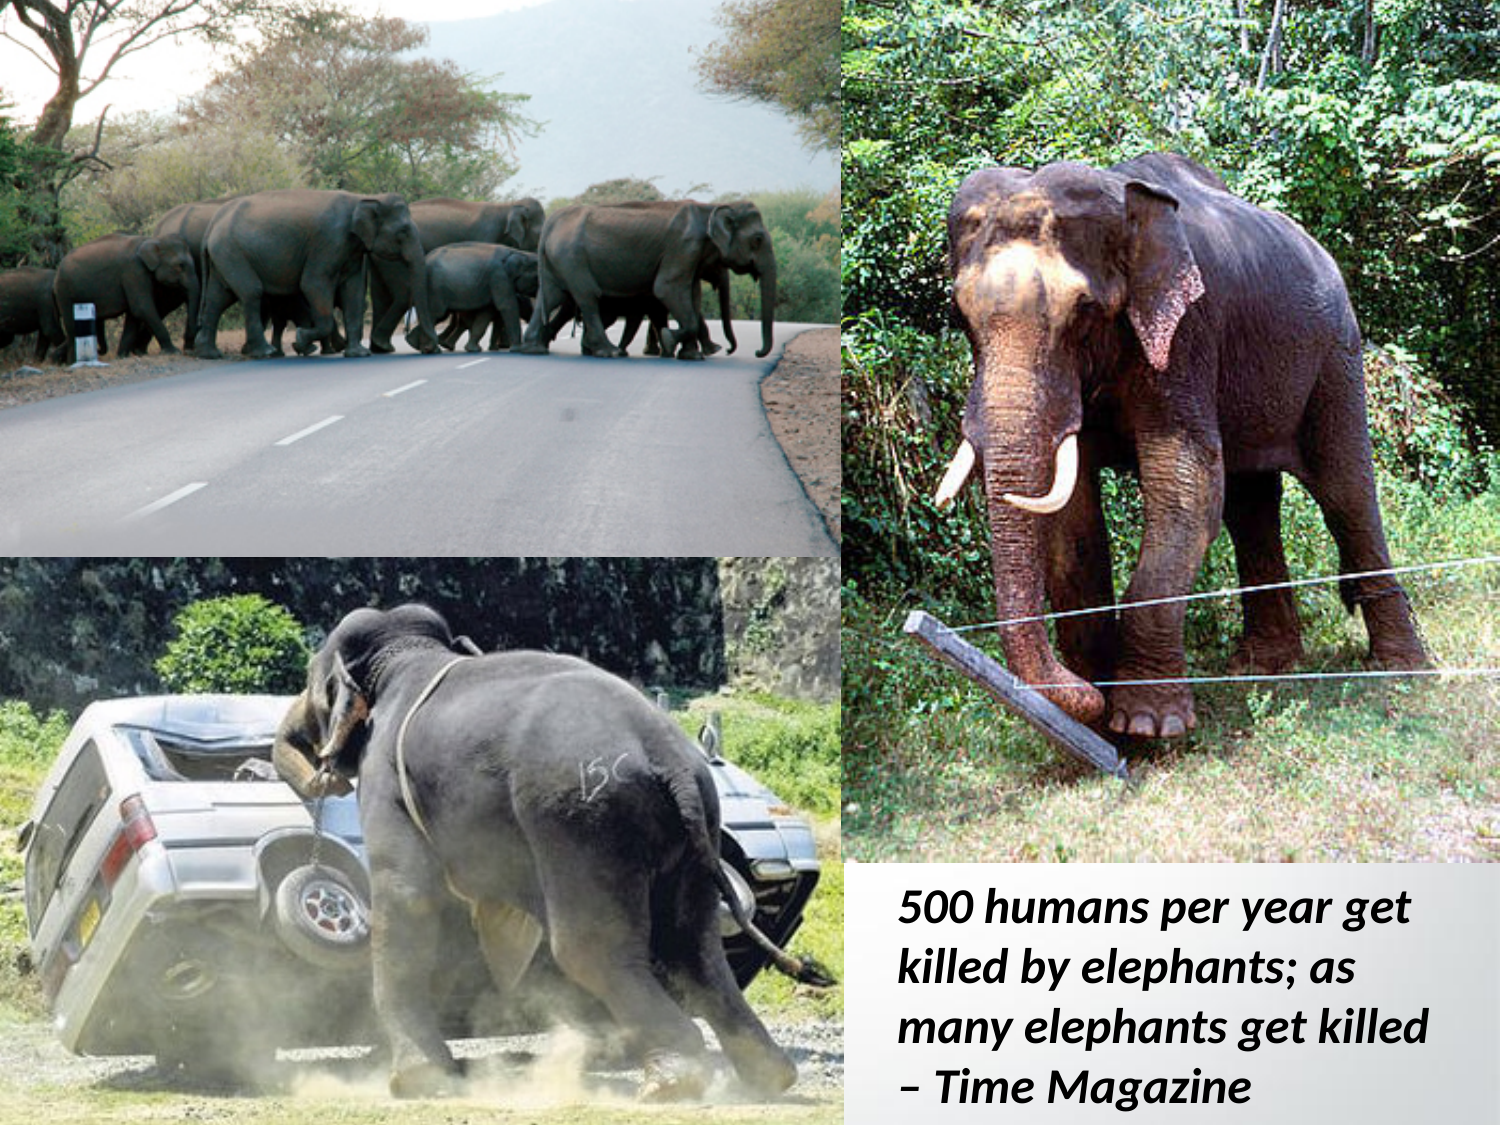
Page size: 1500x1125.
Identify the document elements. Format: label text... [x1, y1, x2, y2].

text_box 500 humans per year get killed by elephants; as many elephants get killed – Time Magazine [882, 872, 1462, 1124]
picture [0, 0, 1500, 1125]
